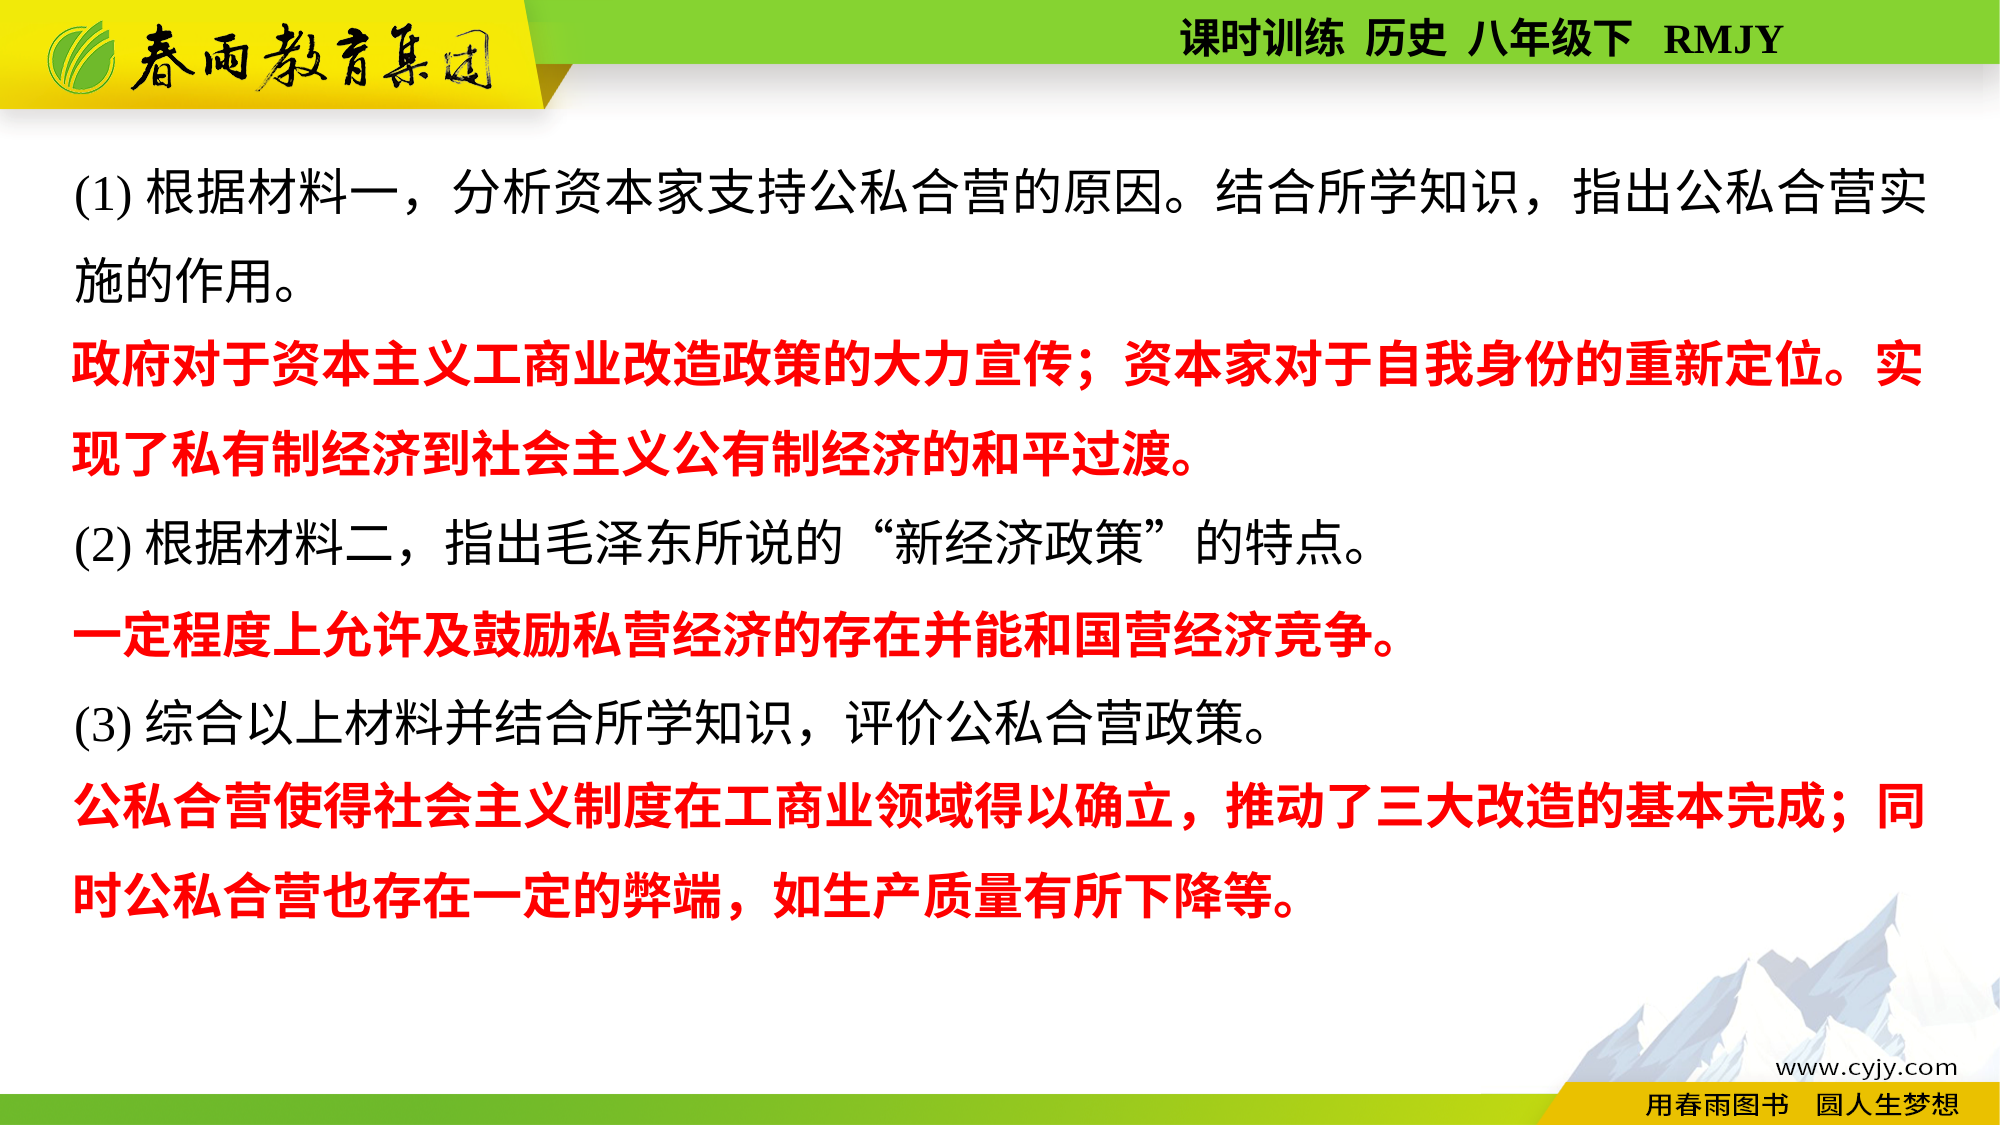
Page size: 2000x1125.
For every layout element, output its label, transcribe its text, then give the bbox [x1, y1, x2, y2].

picture [0, 0, 2000, 1125]
text_box (2)根据材料二，指出毛泽东所说的“新经济政策”的特点。 (3)综合以上材料并结合所学知识，评价公私合营政策。 [59, 473, 1944, 759]
text_box 公私合营使得社会主义制度在工商业领域得以确立，推动了三大改造的基本完成；同时公私合营也存在一定的弊端，如生产质量有所下降等。 [57, 737, 1942, 933]
text_box 政府对于资本主义工商业改造政策的大力宣传；资本家对于自我身份的重新定位。实现了私有制经济到社会主义公有制经济的和平过渡。 [56, 295, 1941, 491]
list (1)根据材料一，分析资本家支持公私合营的原因。结合所学知识，指出公私合营实施的作用。 [59, 122, 1944, 308]
text_box 一定程度上允许及鼓励私营经济的存在并能和国营经济竞争。 [57, 566, 1942, 672]
